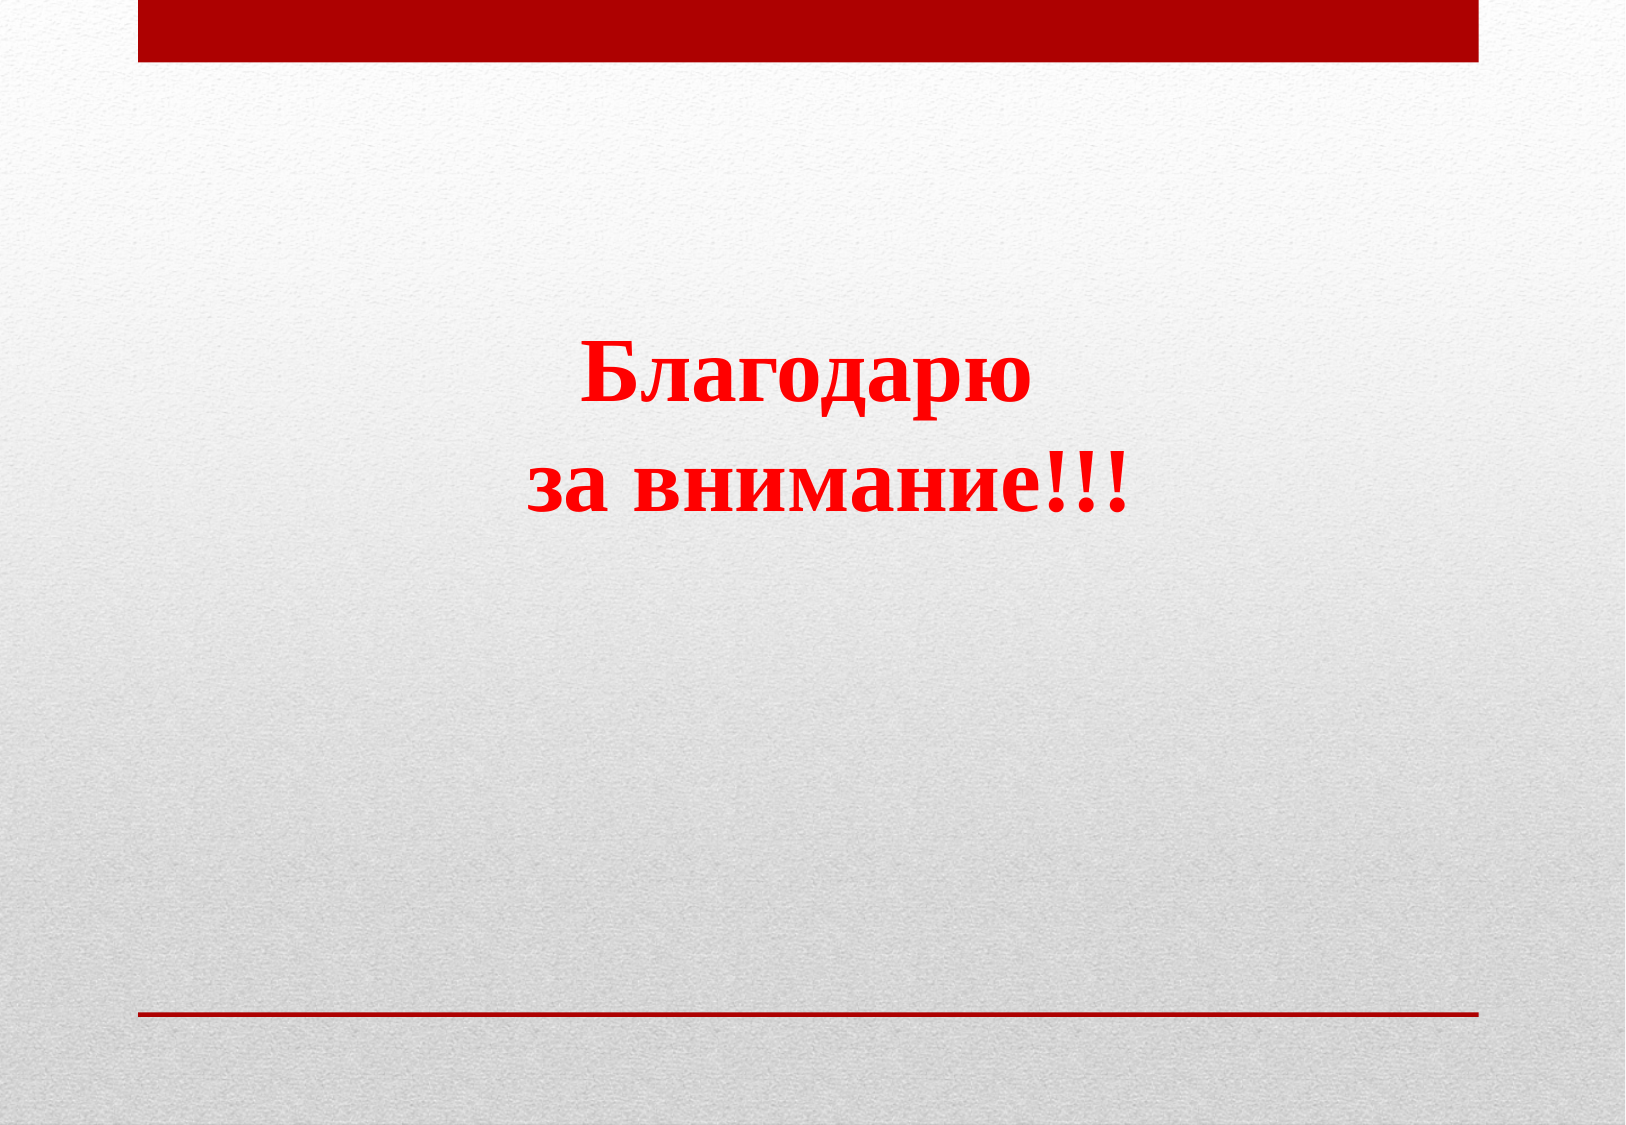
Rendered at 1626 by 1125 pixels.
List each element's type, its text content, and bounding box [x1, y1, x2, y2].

title Благодарю за внимание!!! [150, 350, 1488, 538]
